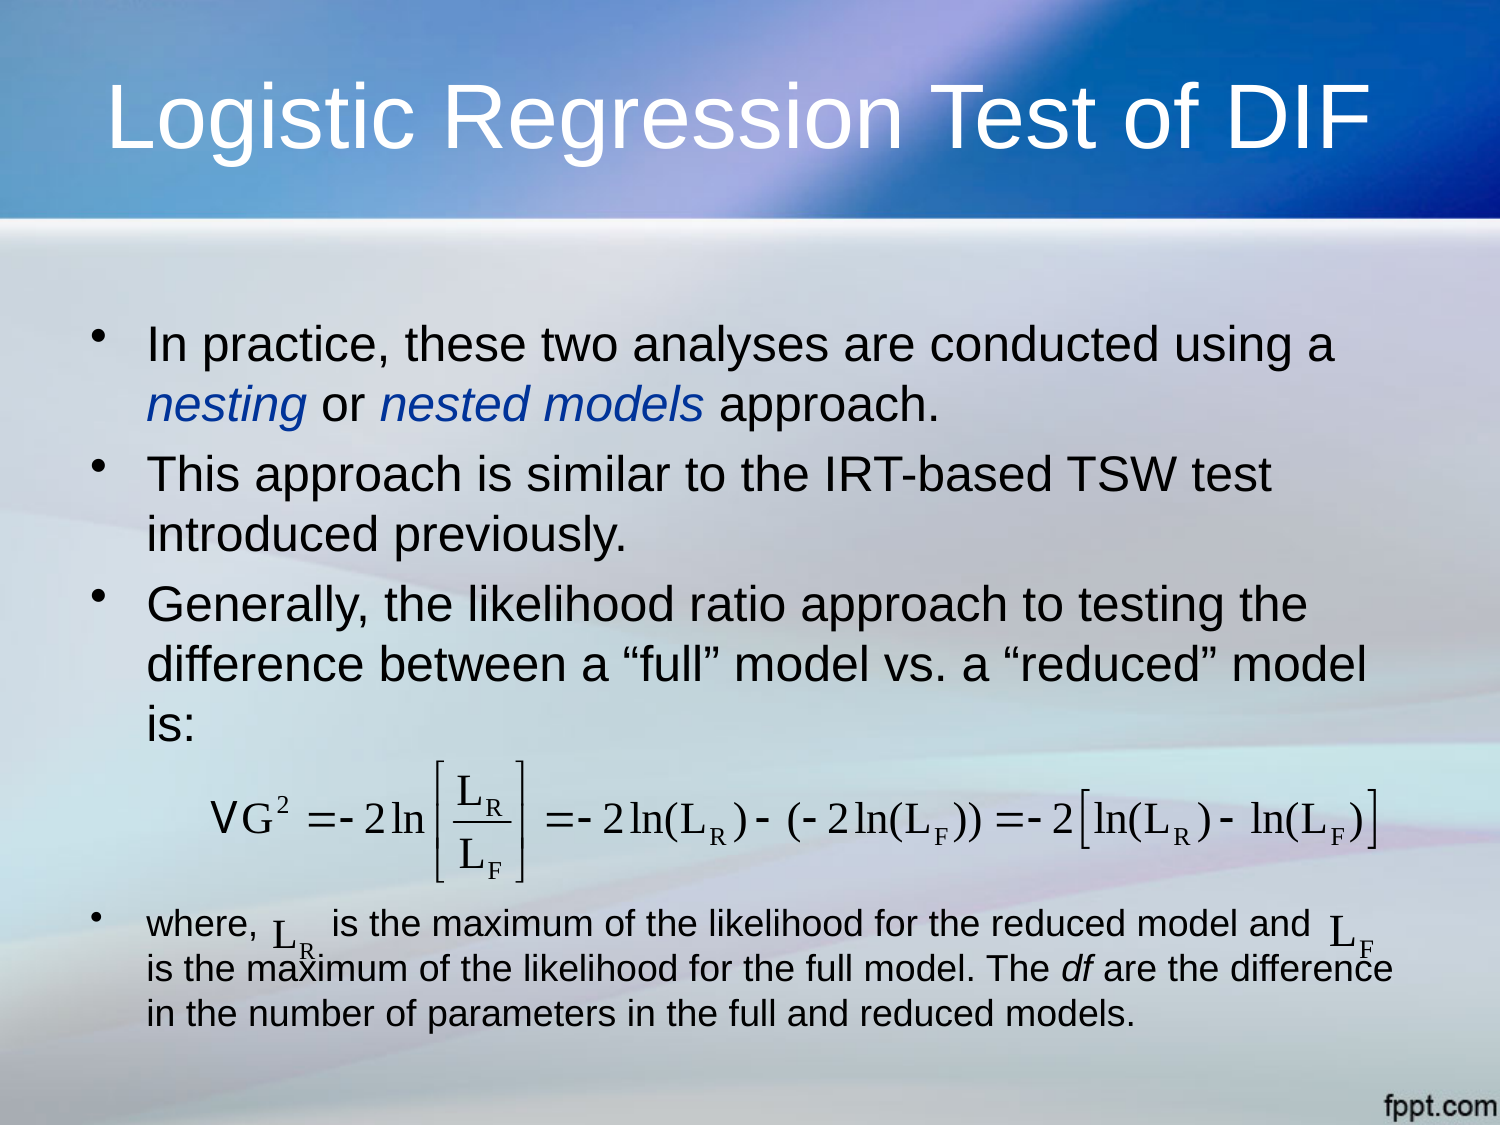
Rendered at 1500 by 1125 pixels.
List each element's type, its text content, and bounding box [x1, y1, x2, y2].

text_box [206, 751, 1390, 894]
list In practice, these two analyses are conducted using a nesting or nested models approach. This approach is similar to the IRT-based TSW test introduced previously. Generally, the likelihood ratio approach to testing the difference between a “full” model vs. a “reduced” model is: where, is the maximum of the likelihood for the reduced model and is the maximum of the likelihood for the full model. The df are the difference in the number of parameters in the full and reduced models. [75, 304, 1425, 1047]
title Logistic Regression Test of DIF [64, 31, 1415, 192]
picture [0, 0, 1500, 1125]
